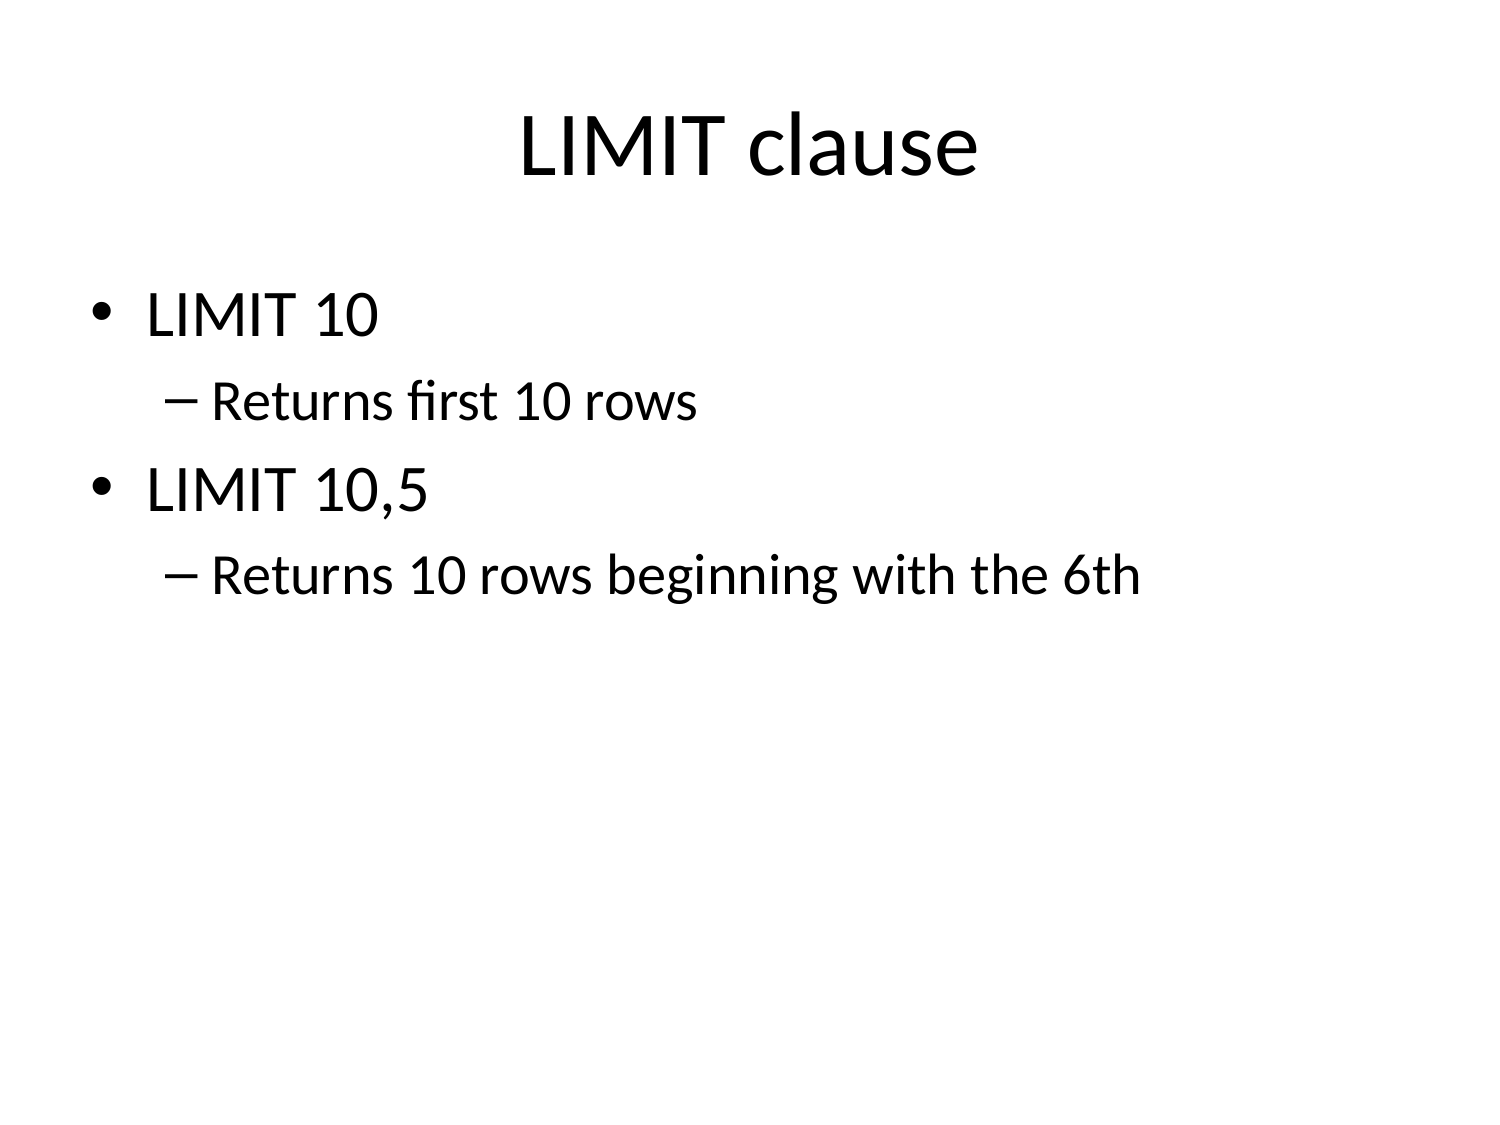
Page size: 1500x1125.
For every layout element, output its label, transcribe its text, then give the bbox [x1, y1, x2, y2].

title LIMIT clause [75, 45, 1425, 233]
list LIMIT 10 Returns first 10 rows LIMIT 10,5 Returns 10 rows beginning with the 6th [75, 262, 1425, 1005]
